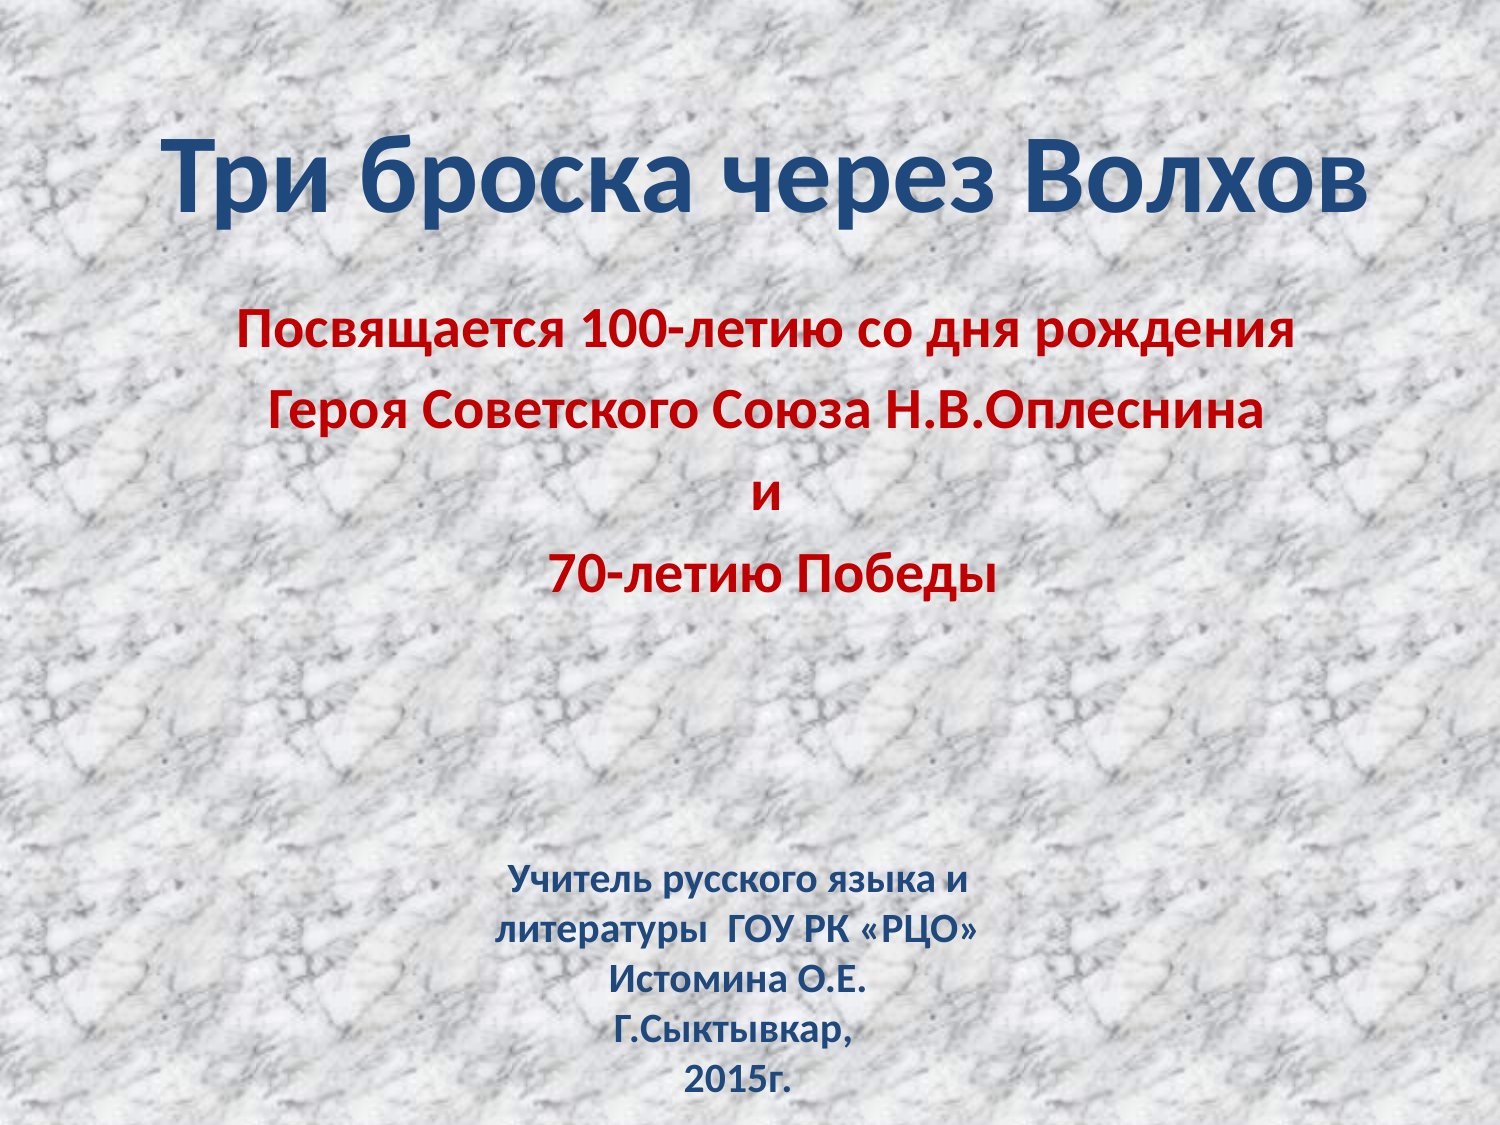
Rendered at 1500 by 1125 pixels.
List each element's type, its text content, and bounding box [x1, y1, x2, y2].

subtitle Посвящается 100-летию со дня рождения Героя Советского Союза Н.В.Оплеснина и 70-летию Победы [187, 281, 1360, 704]
title Три броска через Волхов [128, 46, 1404, 288]
picture [0, 0, 1500, 1125]
text_box Учитель русского языка и литературы ГОУ РК «РЦО» Истомина О.Е. Г.Сыктывкар, 2015г. [445, 843, 1032, 1109]
